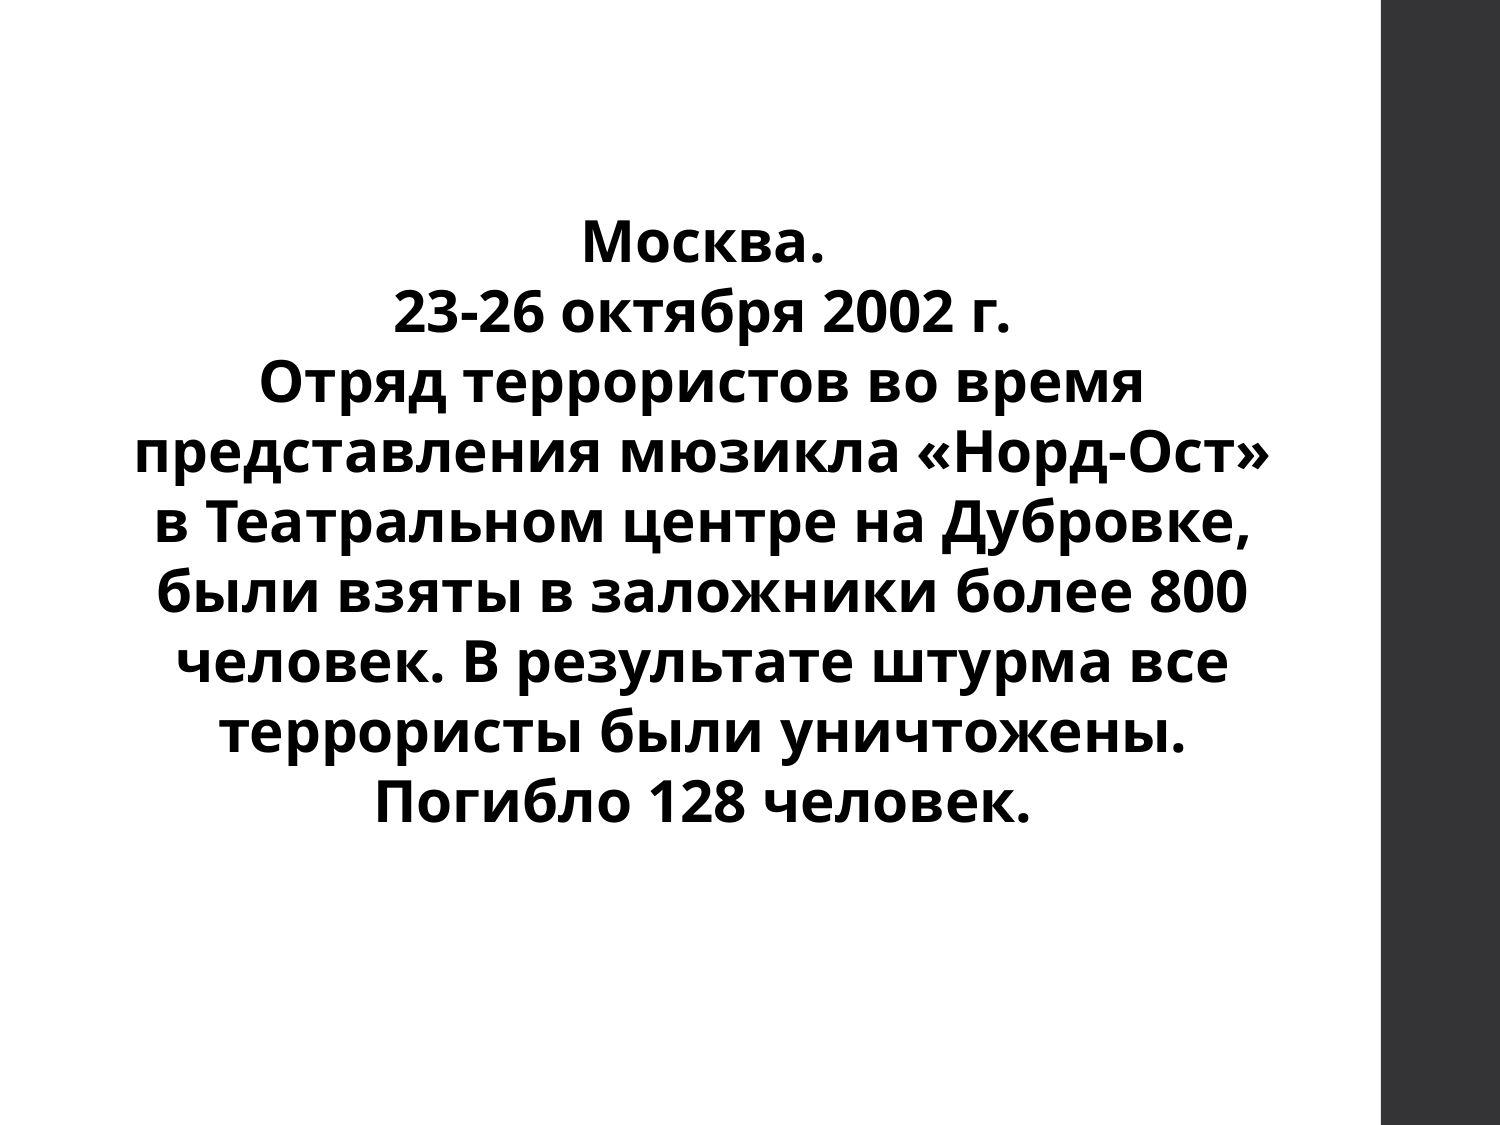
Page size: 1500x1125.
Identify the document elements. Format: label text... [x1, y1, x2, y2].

text_box Москва. 23-26 октября 2002 г. Отряд террористов во время представления мюзикла «Норд-Ост» в Театральном центре на Дубровке, были взяты в заложники более 800 человек. В результате штурма все террористы были уничтожены. Погибло 128 человек. [112, 196, 1294, 777]
